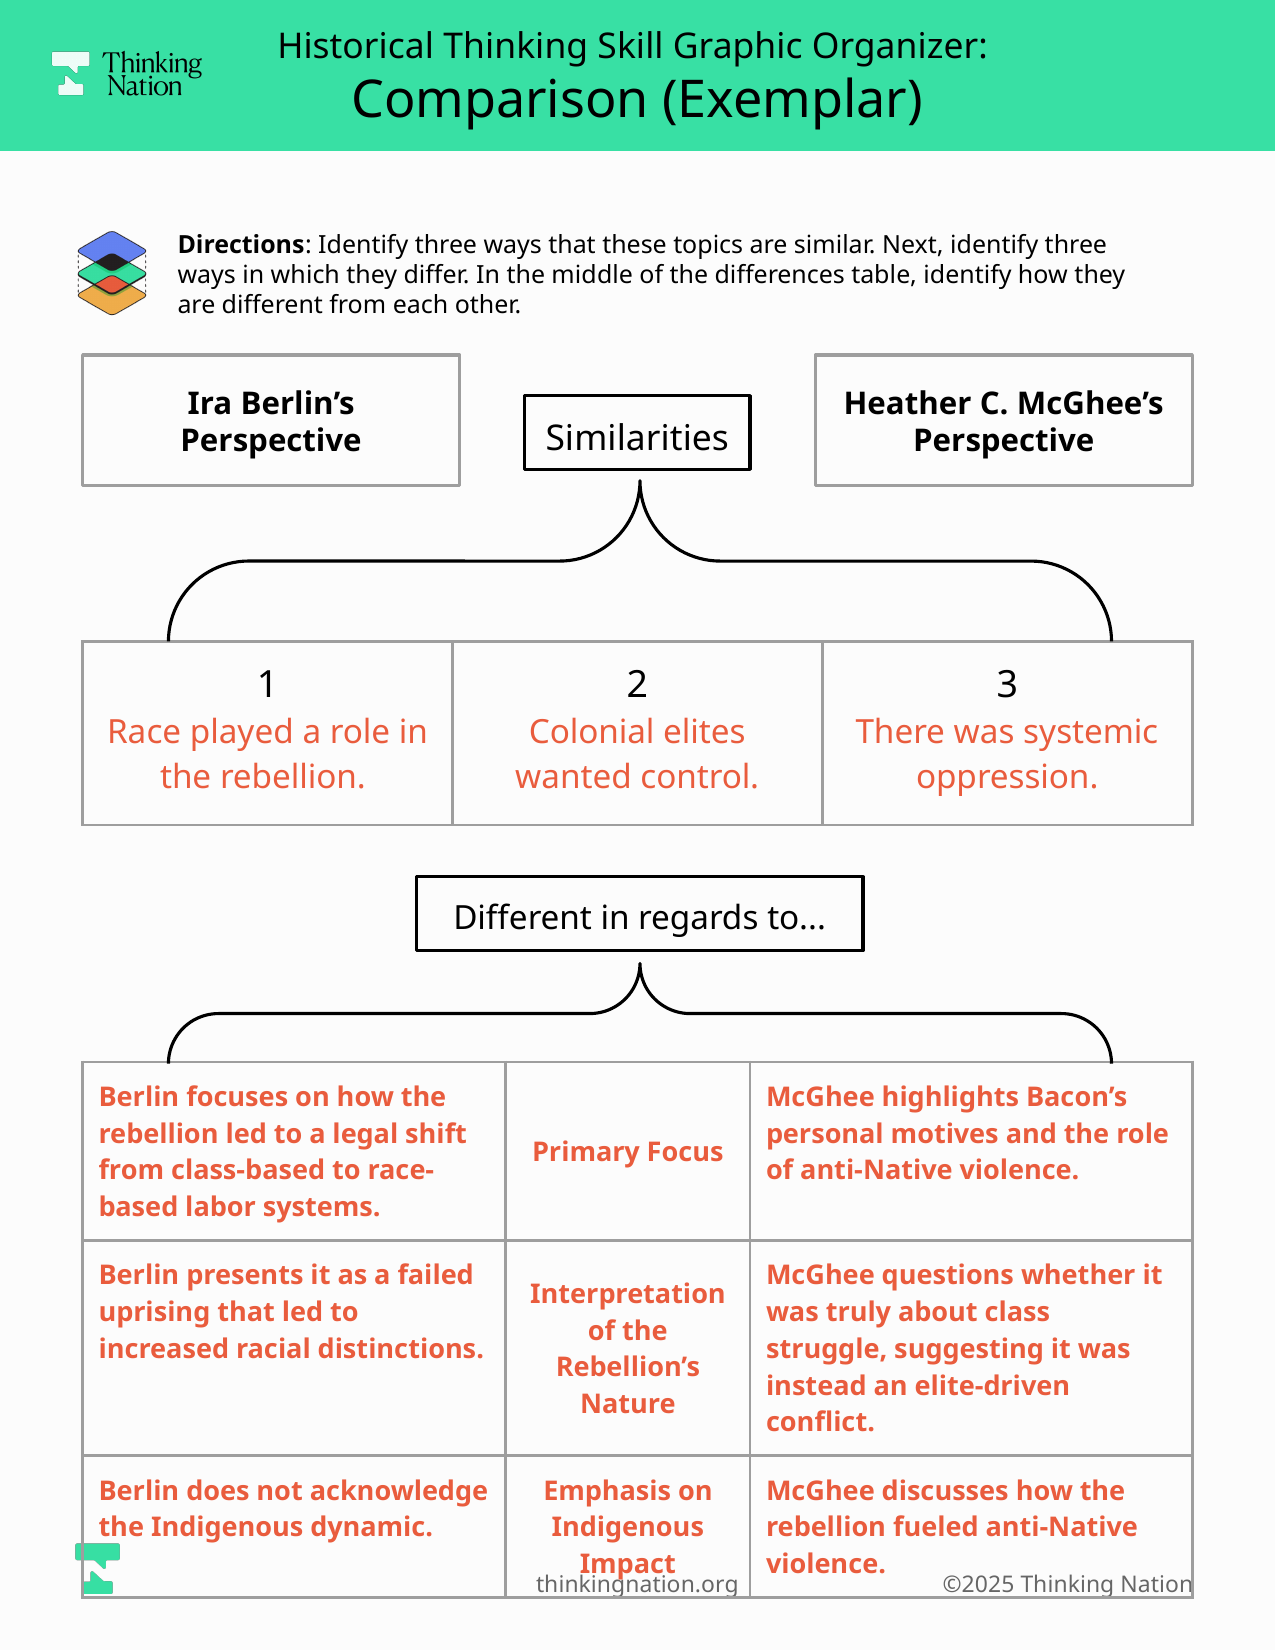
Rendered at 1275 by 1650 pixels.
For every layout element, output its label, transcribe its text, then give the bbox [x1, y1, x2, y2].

picture [62, 1533, 133, 1604]
table_cell McGhee questions whether it was truly about class struggle, suggesting it was instead an elite-driven conflict. [751, 1242, 1191, 1454]
text_box [168, 480, 1112, 642]
text_box Different in regards to... [416, 876, 864, 951]
table_cell McGhee discusses how the rebellion fueled anti-Native violence. [751, 1457, 1191, 1596]
table_header Berlin focuses on how the rebellion led to a legal shift from class-based to race-based labor systems. [84, 1063, 504, 1239]
text_box thinkingnation.org [486, 1599, 789, 1605]
table_cell Interpretation of the Rebellion’s Nature [507, 1242, 749, 1454]
table_header 3 There was systemic oppression. [824, 643, 1191, 824]
table_cell Berlin does not acknowledge the Indigenous dynamic. [84, 1457, 504, 1596]
text_box Directions: Identify three ways that these topics are similar. Next, identify three ways in which they differ. In the middle of the differences table, identify how they are different from each other. [168, 217, 1159, 329]
text_box ©2025 Thinking Nation [907, 1553, 1210, 1605]
text_box [168, 963, 1112, 1064]
table_header 2 Colonial elites wanted control. [454, 643, 821, 824]
text_box Similarities [524, 395, 751, 470]
text_box Ira Berlin’s Perspective [82, 354, 460, 486]
table_header Primary Focus [507, 1064, 749, 1239]
table_cell Berlin presents it as a failed uprising that led to increased racial distinctions. [84, 1242, 504, 1454]
table_header 1 Race played a role in the rebellion. [84, 643, 451, 824]
text_box Heather C. McGhee’s Perspective [815, 354, 1193, 486]
table_cell Emphasis on Indigenous Impact [507, 1457, 749, 1596]
picture [35, 37, 207, 109]
text_box Historical Thinking Skill Graphic Organizer: Comparison (Exemplar) [0, 0, 1275, 151]
picture [56, 217, 168, 329]
table_header McGhee highlights Bacon’s personal motives and the role of anti-Native violence. [751, 1063, 1191, 1239]
